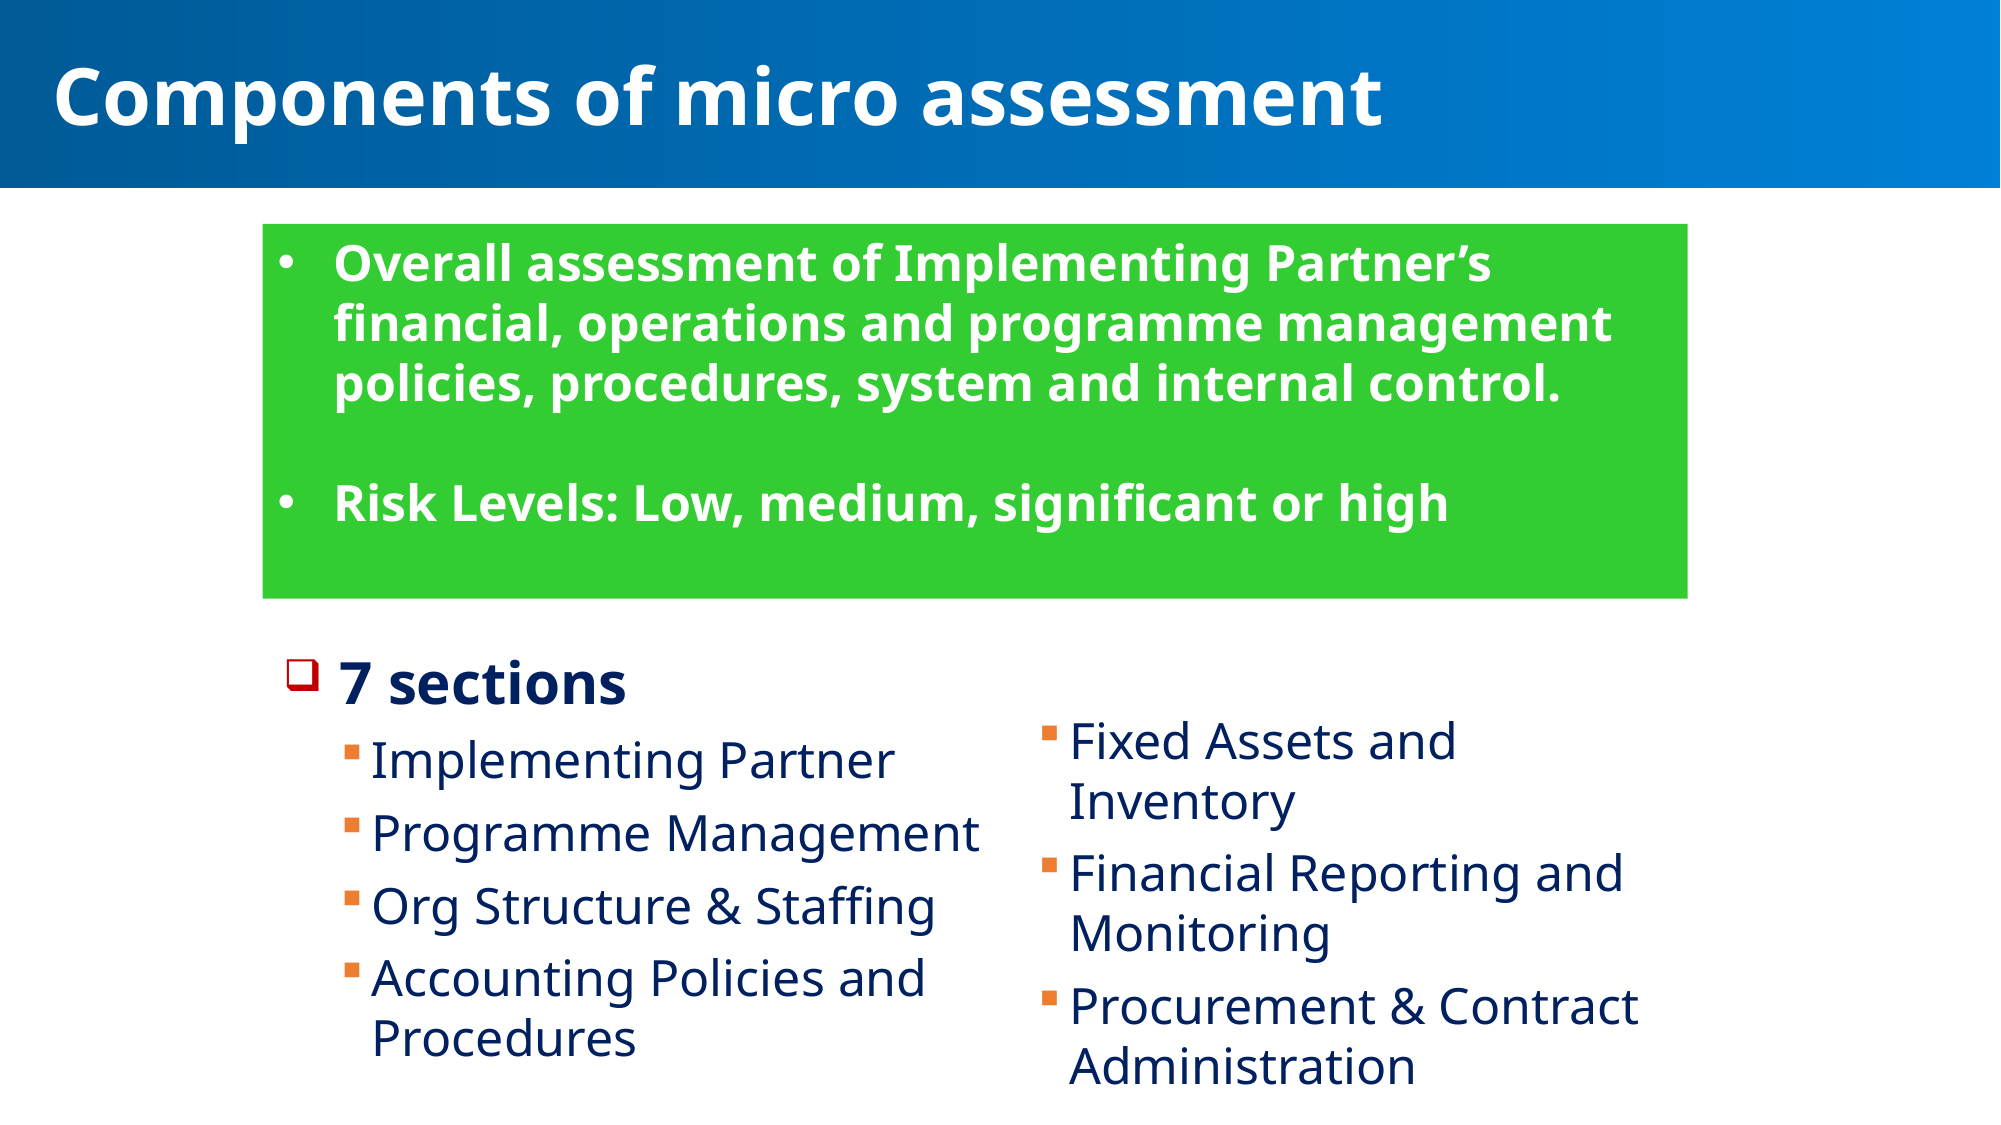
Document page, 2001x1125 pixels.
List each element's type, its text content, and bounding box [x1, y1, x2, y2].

list 7 sections Implementing Partner Programme Management Org Structure & Staffing Accounting Policies and Procedures Fixed Assets and Inventory Financial Reporting and Monitoring Procurement & Contract Administration [268, 639, 1694, 1078]
text_box Overall assessment of Implementing Partner’s financial, operations and programme management policies, procedures, system and internal control. Risk Levels: Low, medium, significant or high [262, 223, 1688, 599]
title Components of micro assessment [0, 0, 2000, 191]
